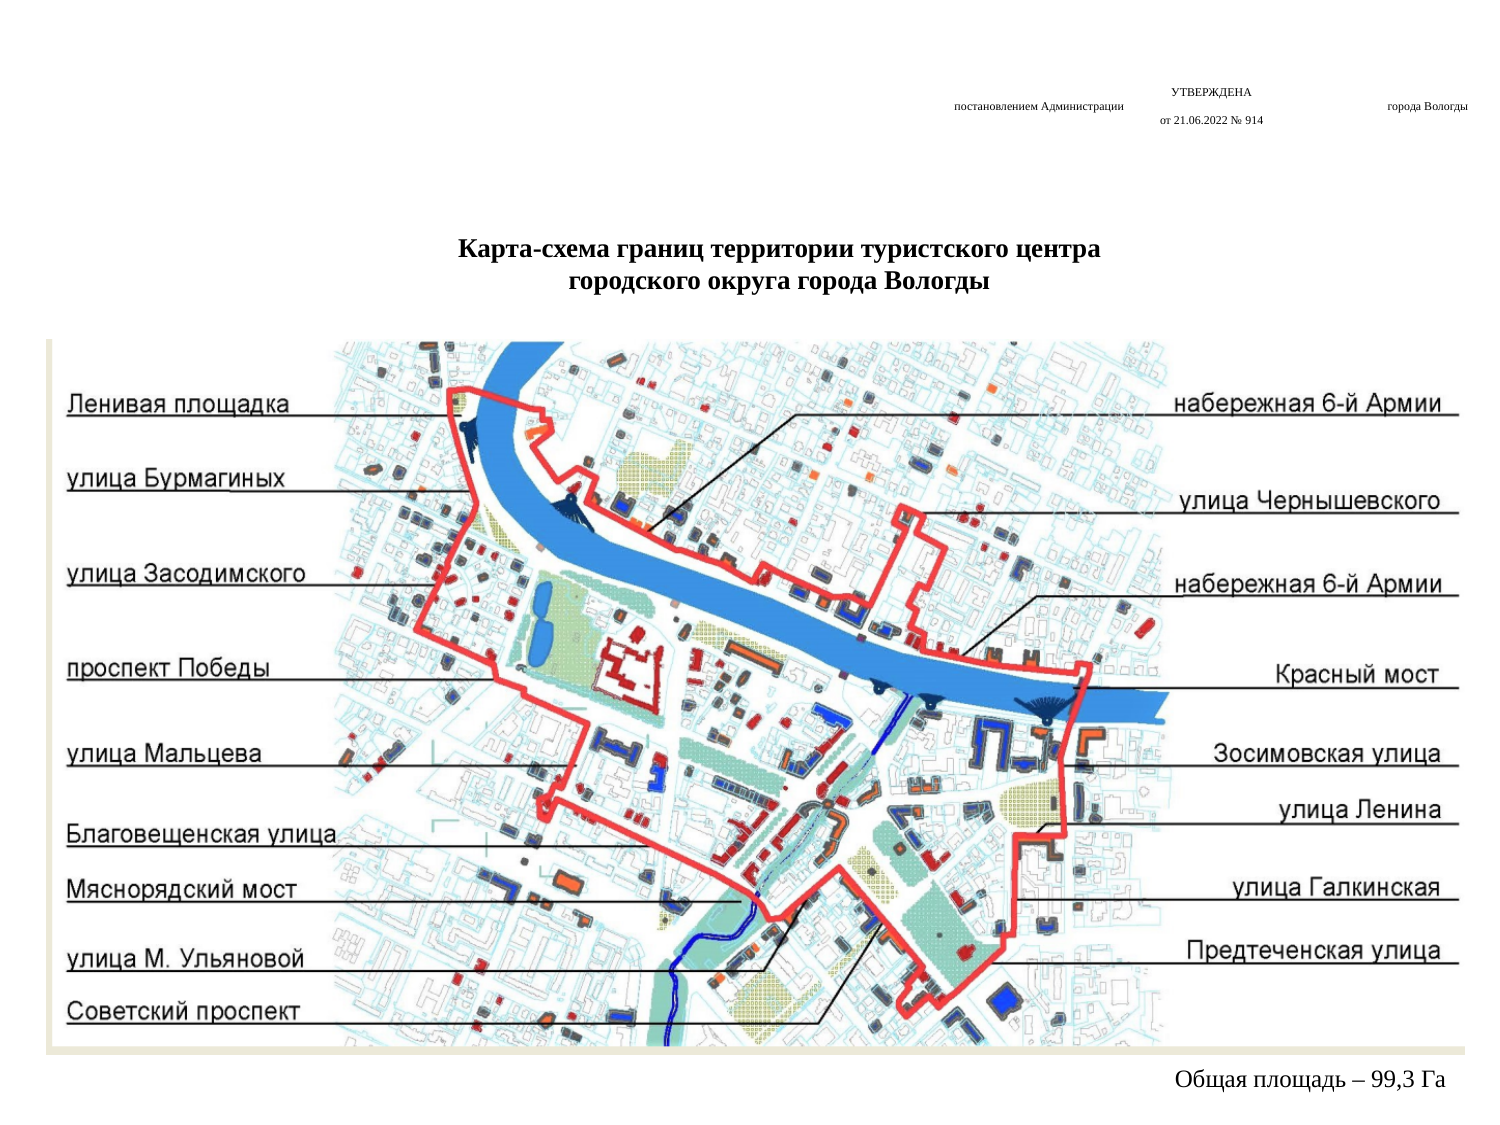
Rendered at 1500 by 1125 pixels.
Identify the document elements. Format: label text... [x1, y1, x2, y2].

text_box Карта-схема границ территории туристского центра городского округа города Вологды [386, 222, 1172, 303]
picture [46, 339, 1465, 1055]
text_box Общая площадь – 99,3 Га [1160, 1054, 1477, 1100]
title УТВЕРЖДЕНА постановлением Администрации города Вологды от 21.06.2022 № 914 [902, 46, 1500, 164]
